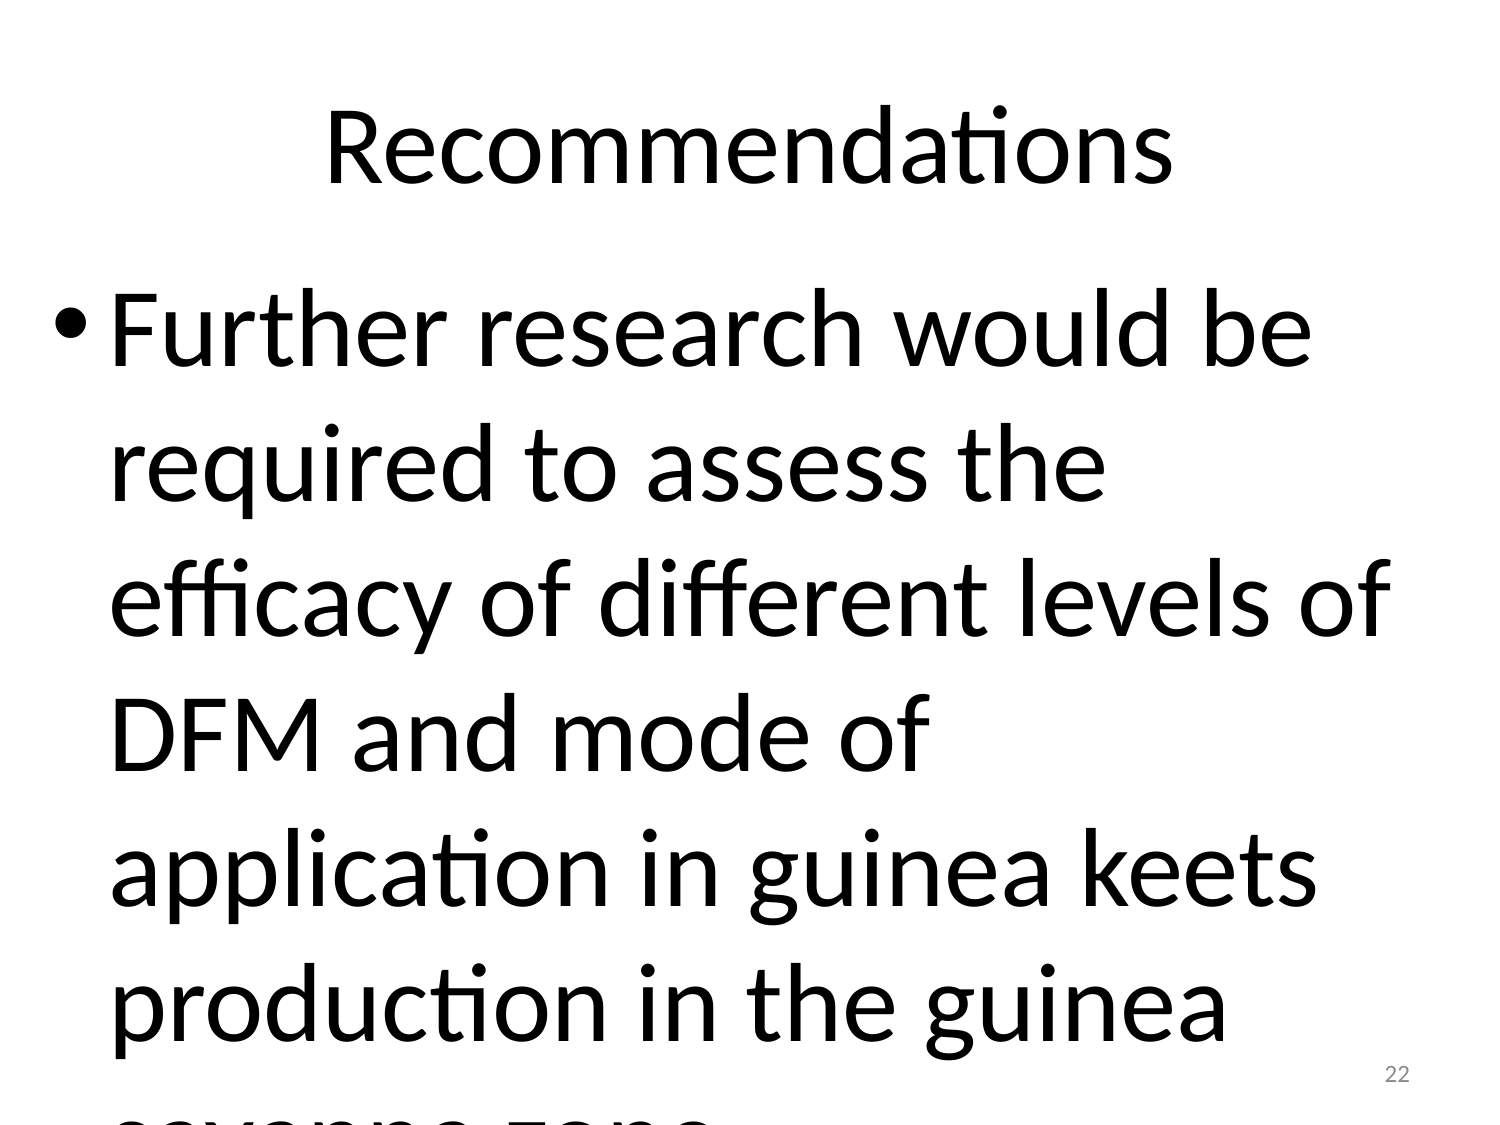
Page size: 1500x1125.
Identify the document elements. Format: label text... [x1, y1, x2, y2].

title Recommendations [75, 45, 1425, 233]
list Further research would be required to assess the efficacy of different levels of DFM and mode of application in guinea keets production in the guinea savanna zone [36, 246, 1463, 1036]
slide_number 22 [1074, 1042, 1425, 1103]
